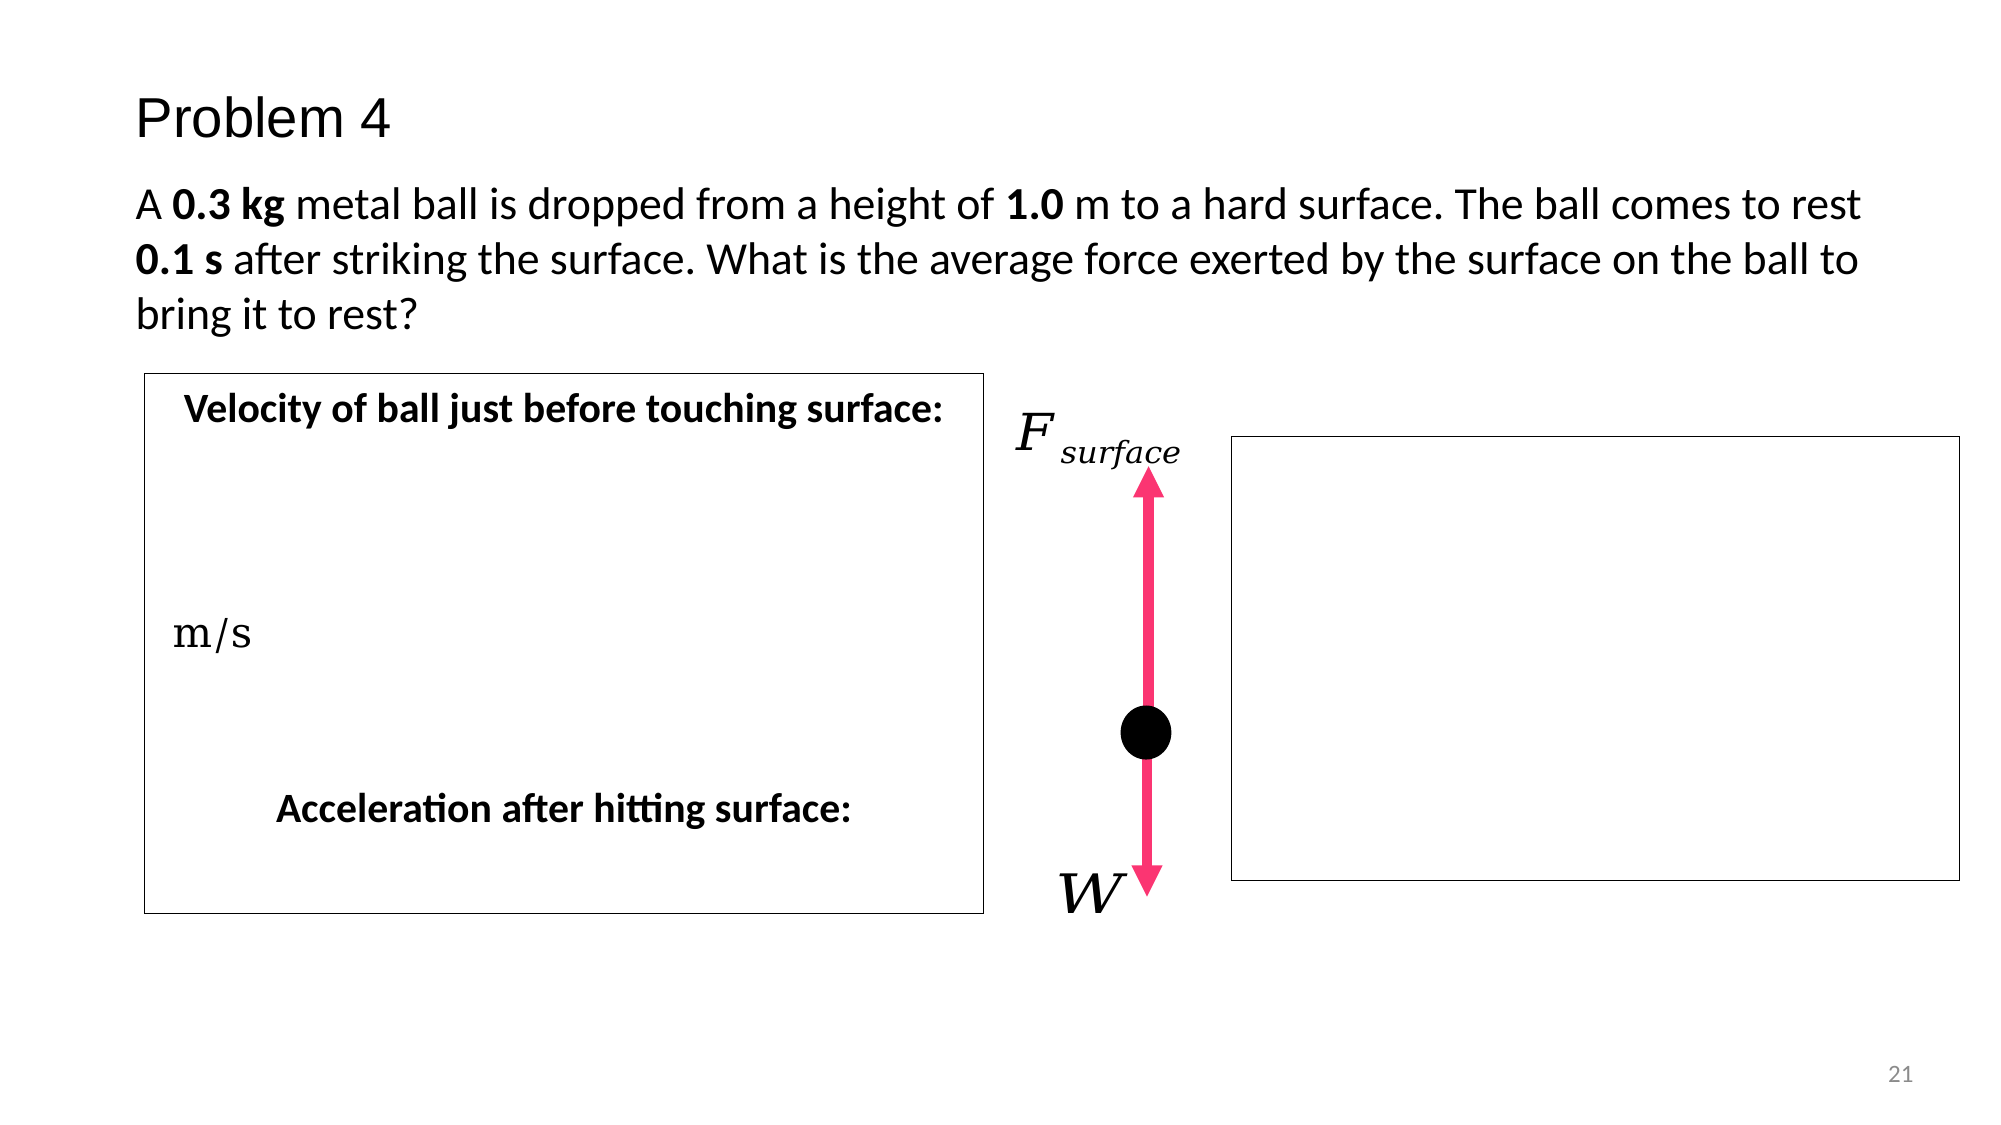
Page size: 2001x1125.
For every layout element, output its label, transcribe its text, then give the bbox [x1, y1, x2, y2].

text_box A 0.3 kg metal ball is dropped from a height of 1.0 m to a hard surface. The ball comes to rest 0.1 s after striking the surface. What is the average force exerted by the surface on the ball to bring it to rest? [135, 173, 1892, 395]
slide_number 21 [1840, 1042, 1929, 1103]
text_box Problem 4 [135, 81, 892, 159]
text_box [1013, 405, 1183, 927]
